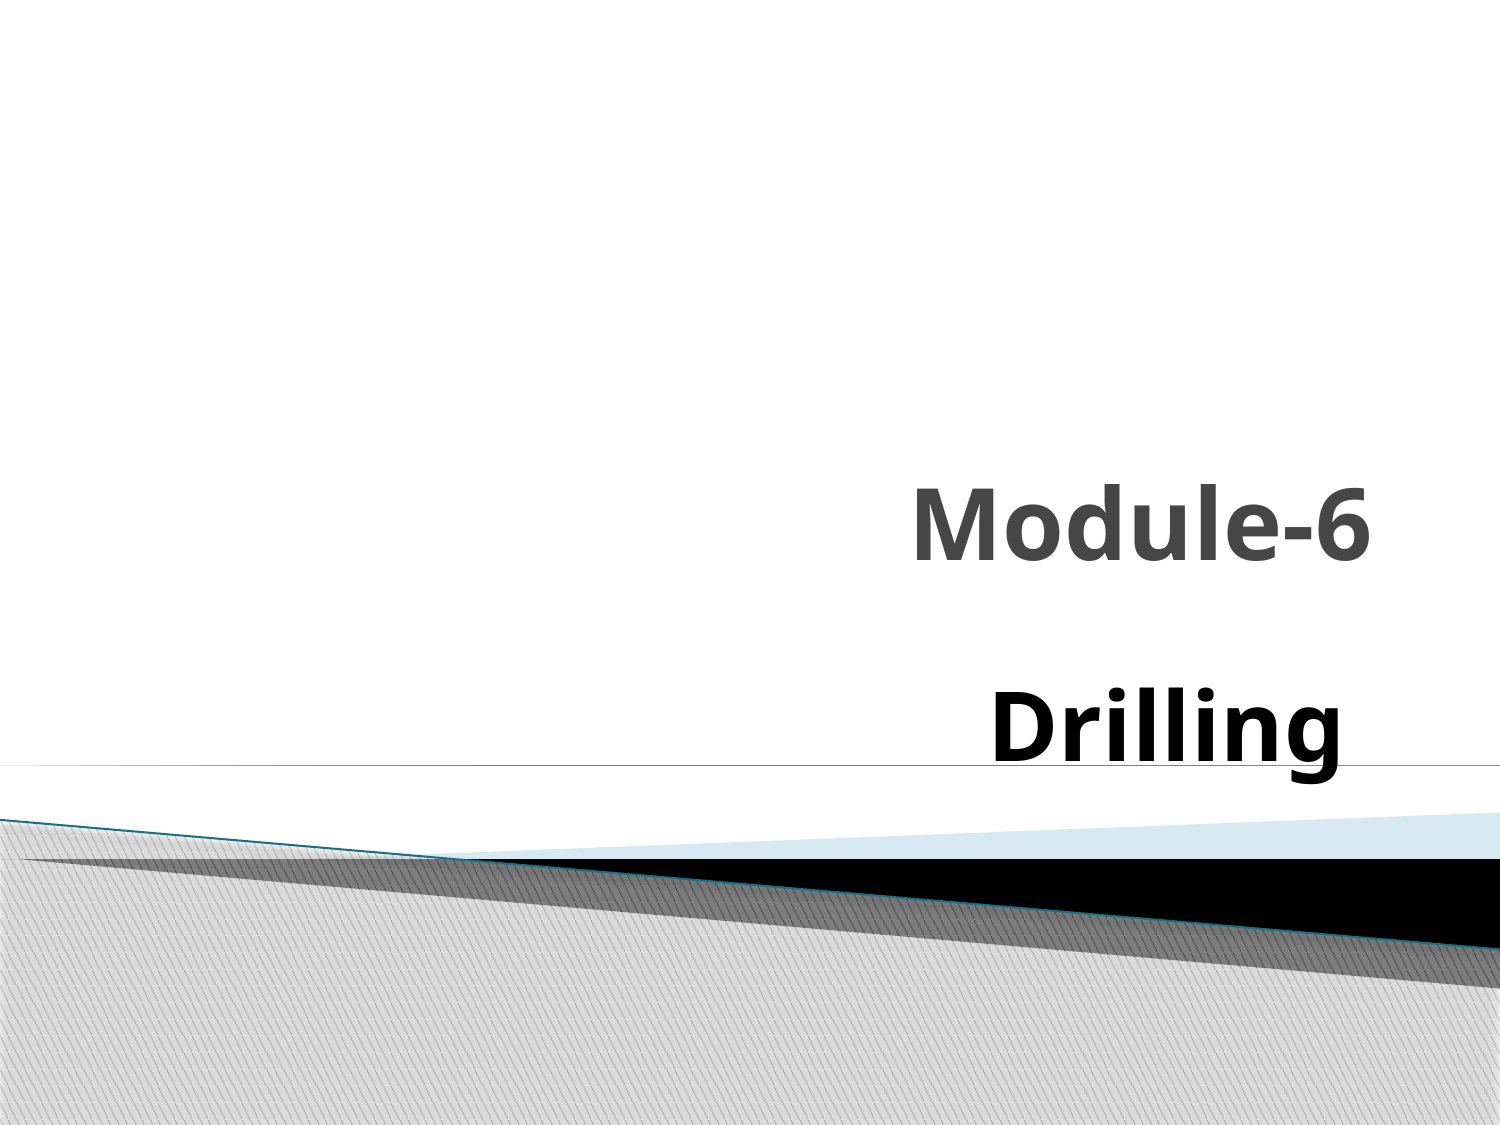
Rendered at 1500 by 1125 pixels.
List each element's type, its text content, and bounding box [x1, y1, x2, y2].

title Module-6 [112, 287, 1388, 588]
picture [5, 859, 1500, 989]
subtitle Drilling [112, 592, 1388, 790]
